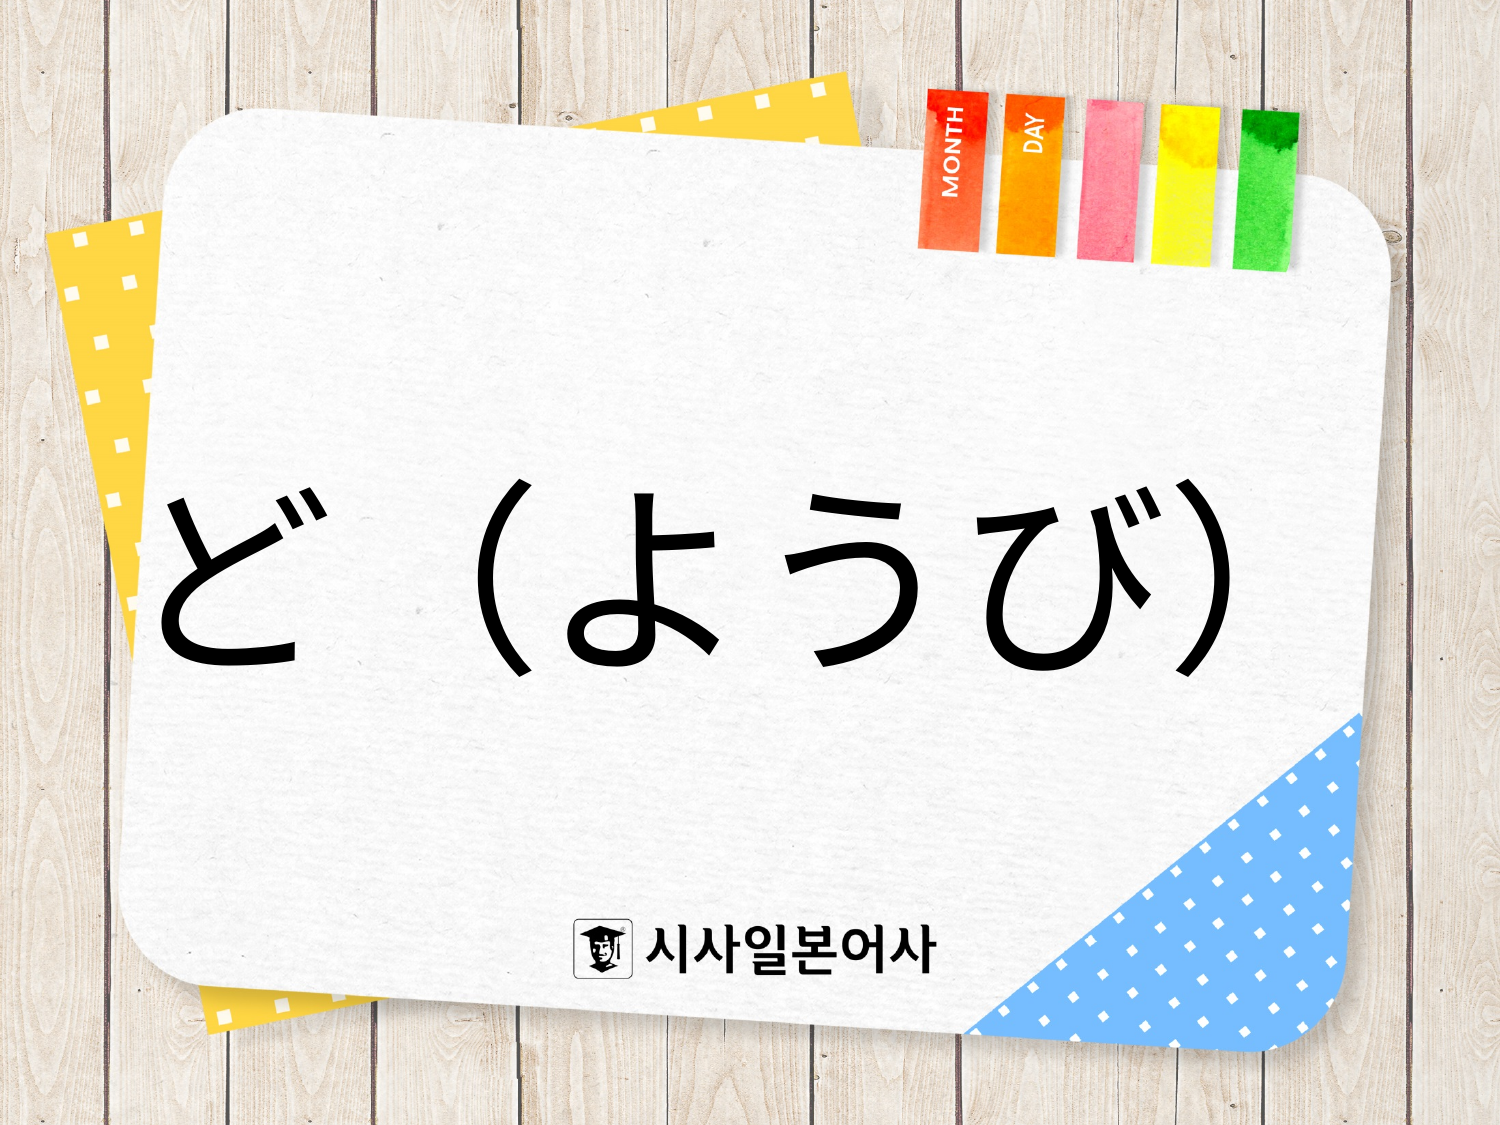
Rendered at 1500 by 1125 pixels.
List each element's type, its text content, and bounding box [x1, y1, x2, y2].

title ど（ようび） [75, 338, 1425, 811]
picture [0, 0, 1500, 1125]
